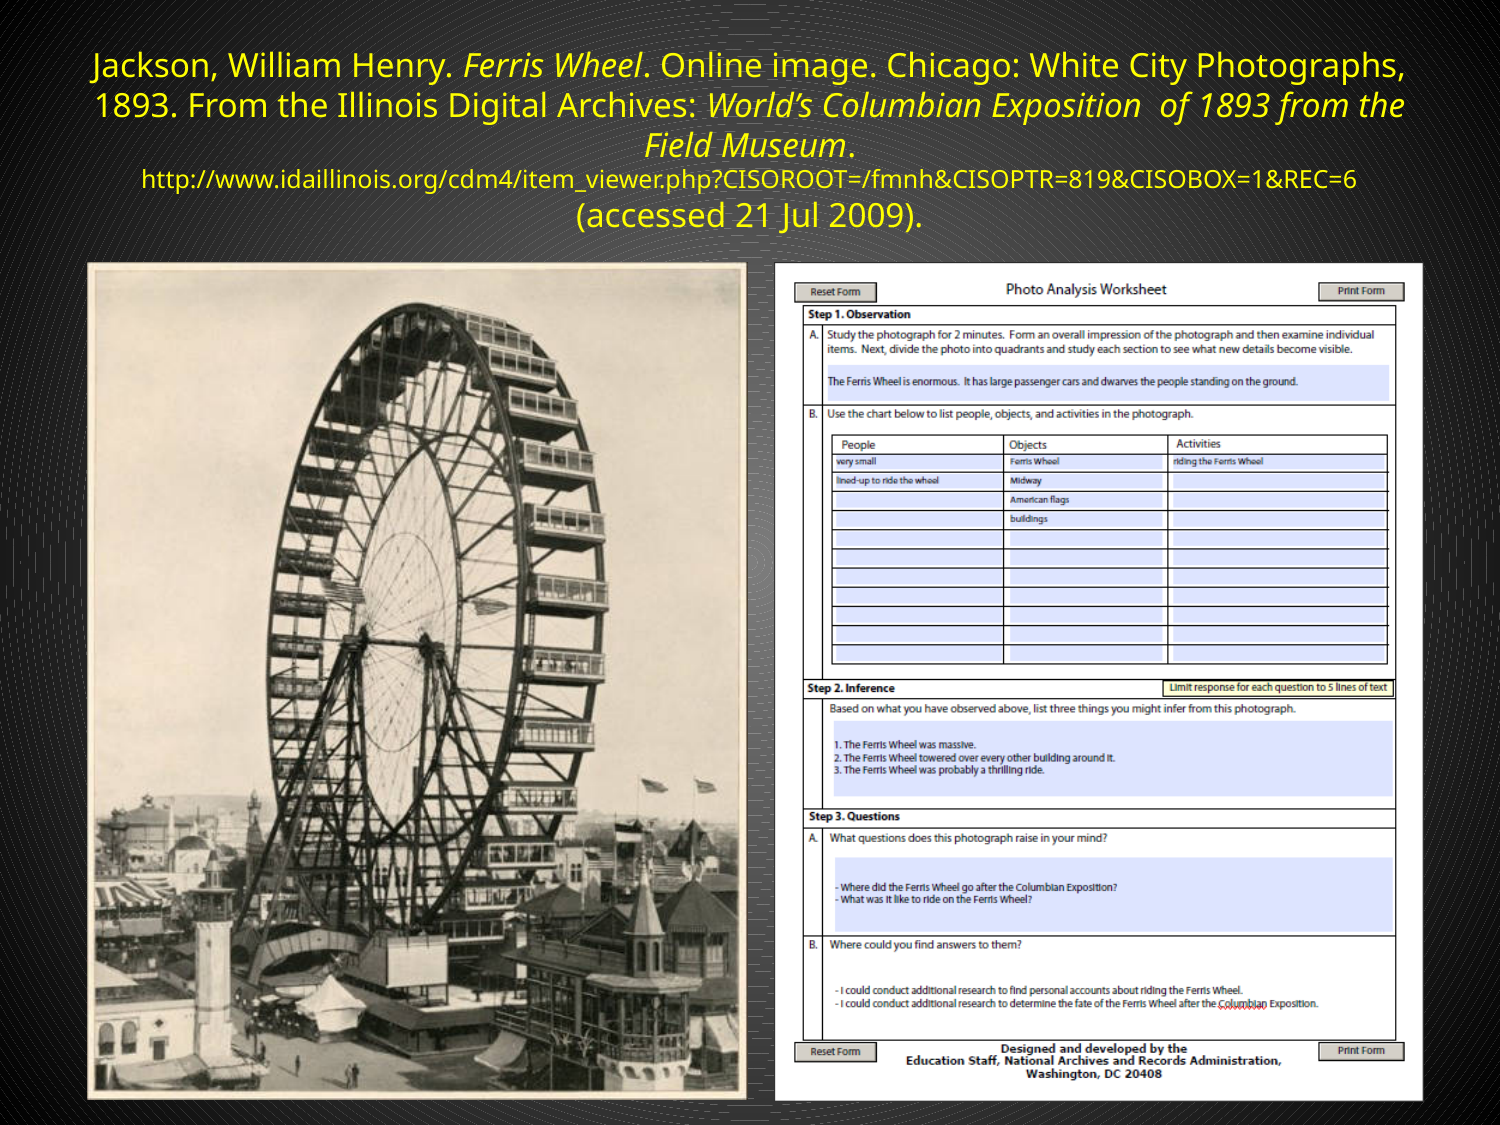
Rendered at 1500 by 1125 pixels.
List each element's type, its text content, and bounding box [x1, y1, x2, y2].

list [87, 262, 748, 1101]
title Jackson, William Henry. Ferris Wheel. Online image. Chicago: White City Photographs, 1893. From the Illinois Digital Archives: World’s Columbian Exposition of 1893 from the Field Museum. http://www.idaillinois.org/cdm4/item_viewer.php?CISOROOT=/fmnh&CISOPTR=819&CISOBOX=1&REC=6 (accessed 21 Jul 2009). [75, 45, 1425, 233]
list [774, 262, 1425, 1103]
